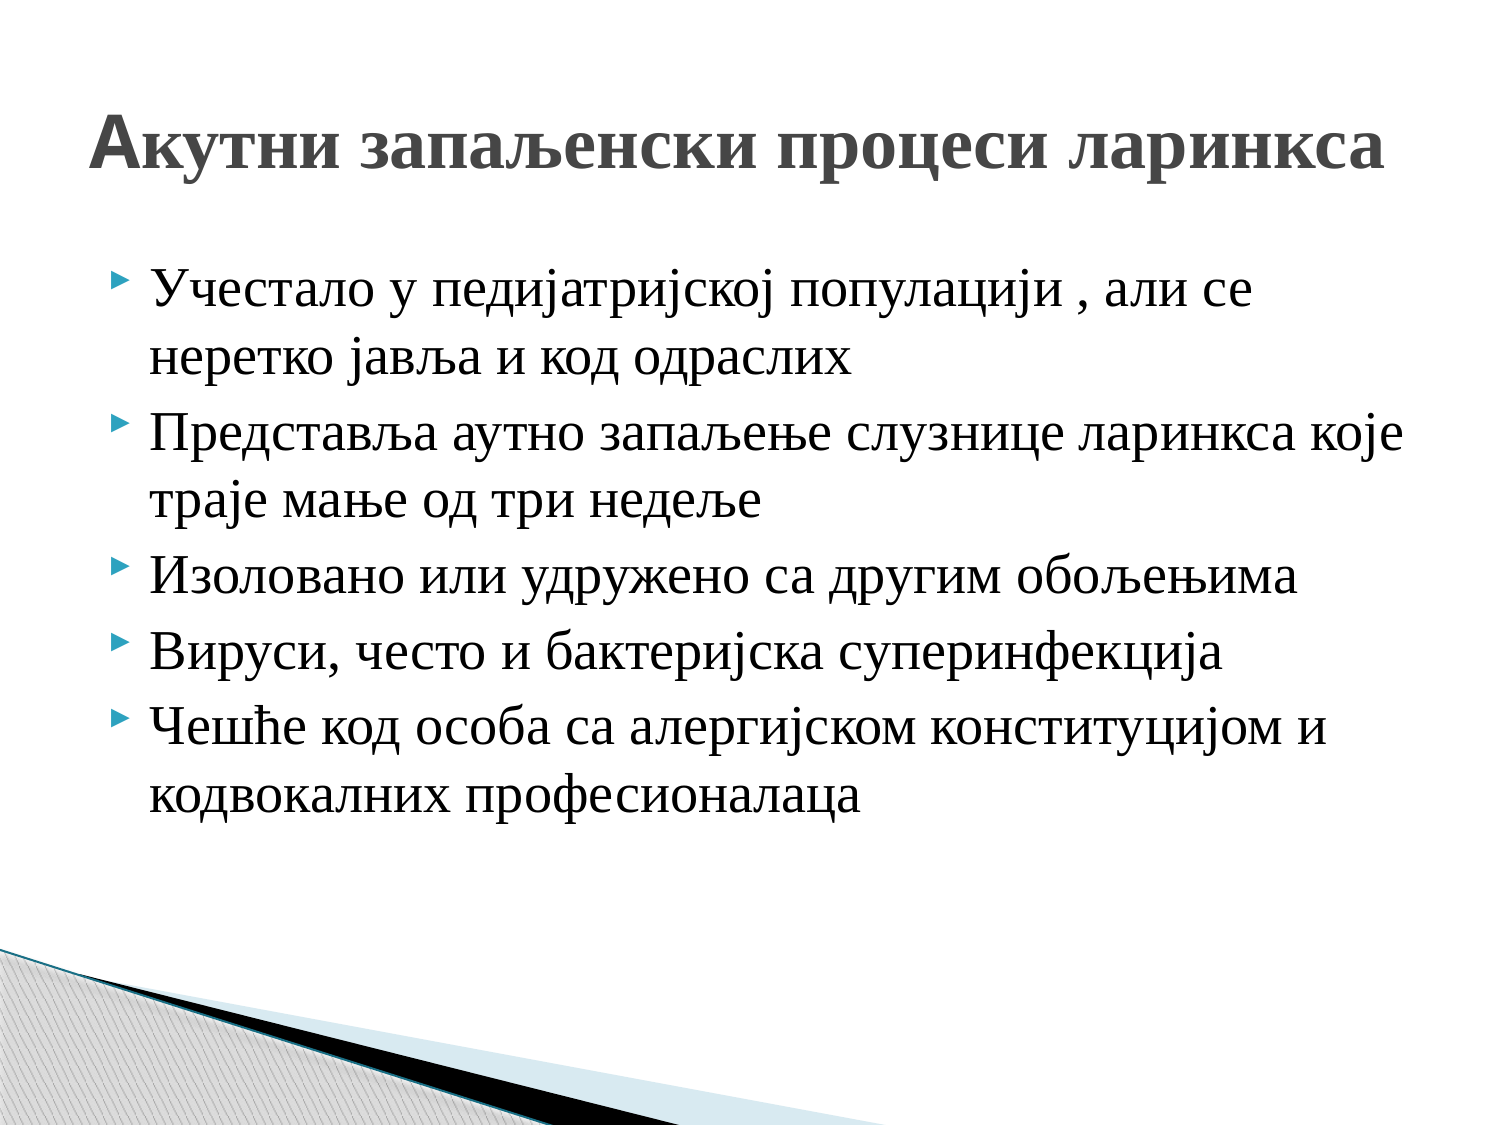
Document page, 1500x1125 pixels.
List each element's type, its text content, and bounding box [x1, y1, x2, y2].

title Акутни запаљенски процеси ларинкса [75, 45, 1425, 233]
list Учестало у педијатријској популацији , али се неретко јавља и код одраслих Представља аутно запаљење слузнице ларинкса које траје мање од три недеље Изоловaно или удружено са другим обољењима Вируси, често и бактеријска суперинфекција Чешће код особа са алергијском конституцијом и кодвокалних професионалаца [74, 242, 1426, 986]
